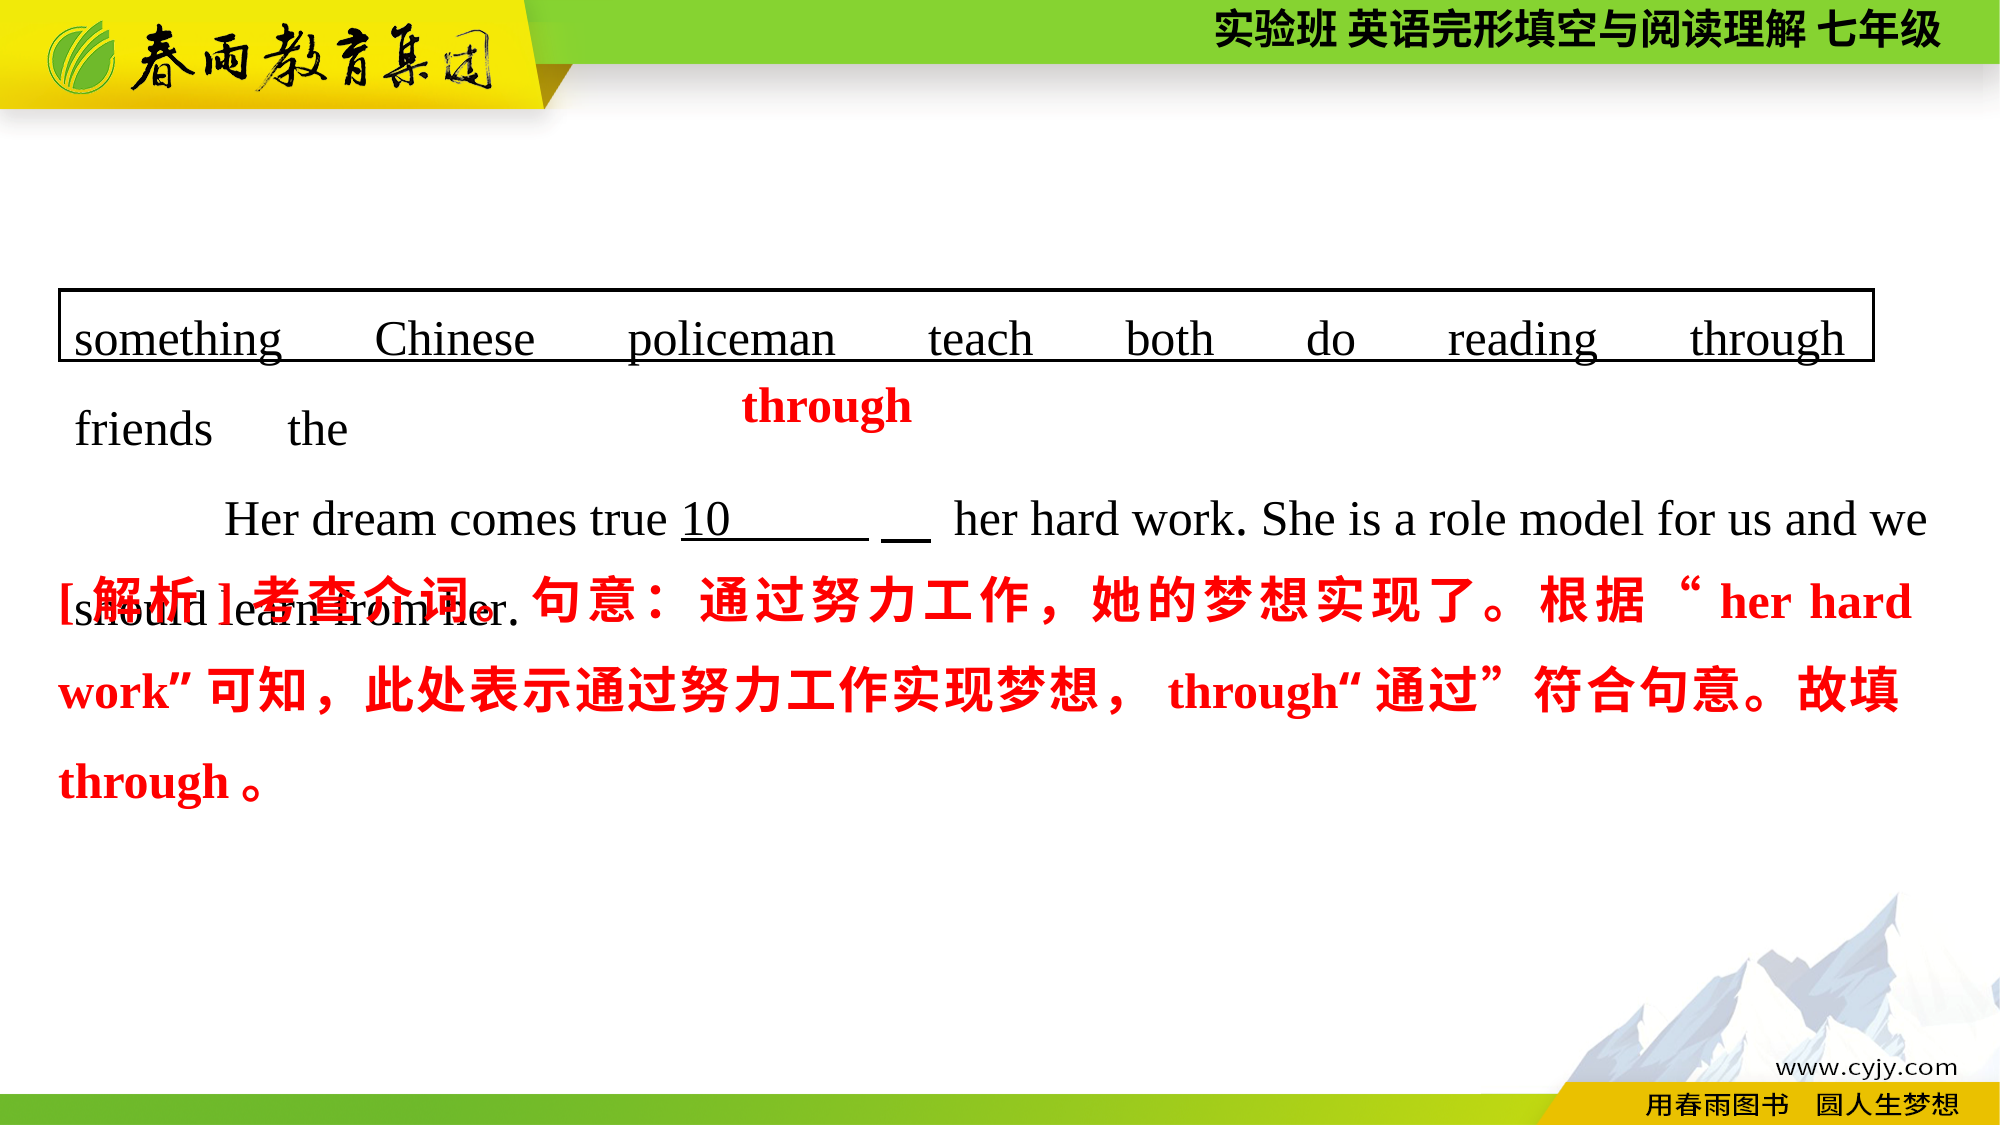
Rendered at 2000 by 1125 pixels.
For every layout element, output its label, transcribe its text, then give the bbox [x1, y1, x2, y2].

text_box [解析]考查介词。句意：通过努力工作，她的梦想实现了。根据“her hard work”可知，此处表示通过努力工作实现梦想，through“通过”符合句意。故填through。 [43, 530, 1928, 816]
text_box through [726, 365, 928, 440]
list something Chinese policeman teach both do reading through friends the Her dream comes true 10 her hard work. She is a role model for us and we should learn from her. [59, 267, 1944, 544]
text_box [59, 289, 1874, 361]
picture [0, 0, 2000, 1125]
